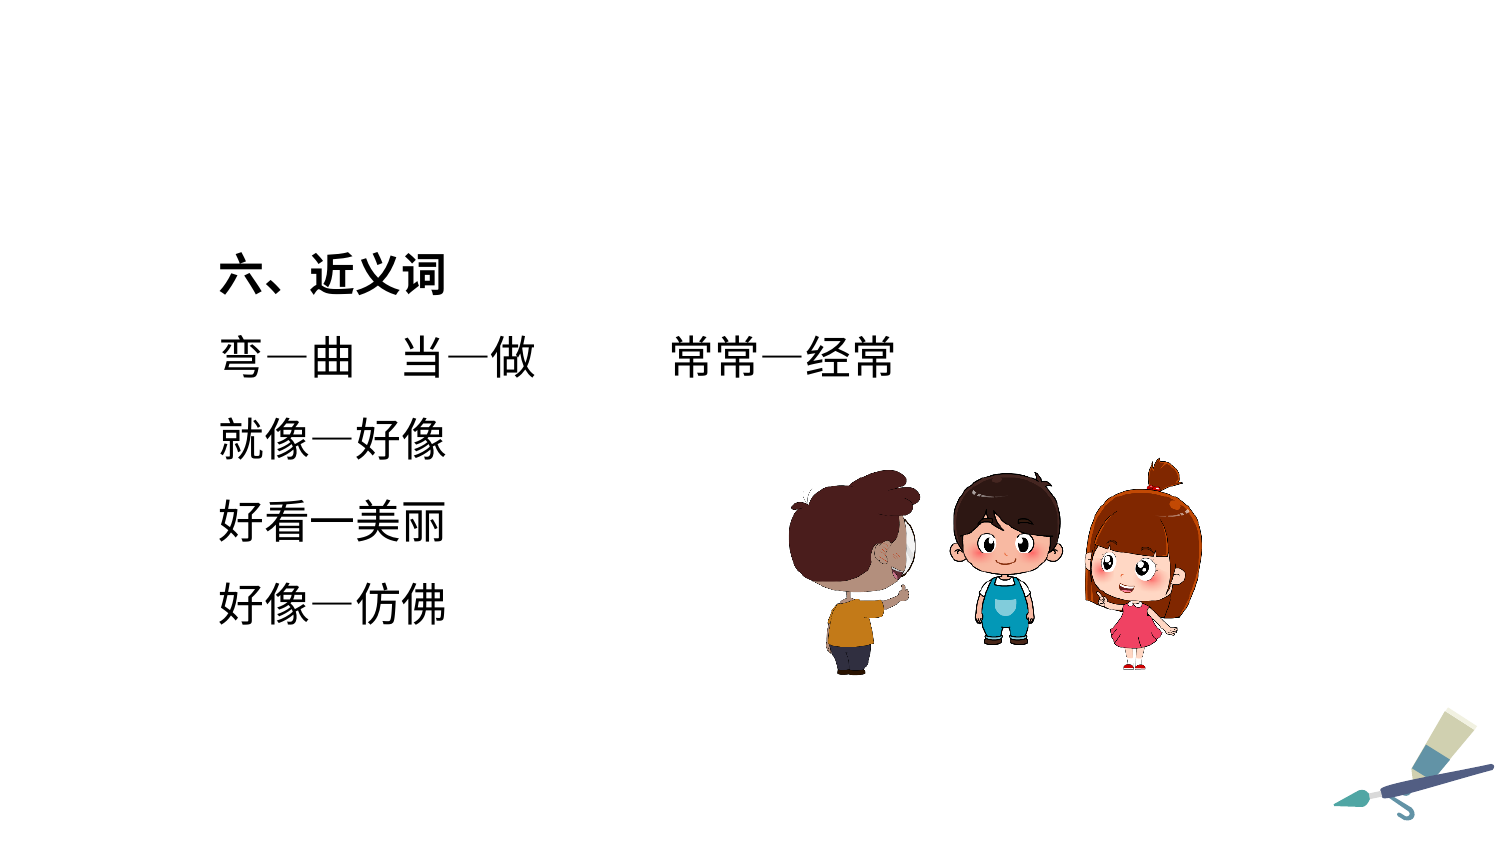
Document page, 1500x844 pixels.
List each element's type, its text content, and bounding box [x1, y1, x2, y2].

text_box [1358, 708, 1481, 844]
picture [749, 421, 1235, 699]
text_box 六、近义词 弯—曲 当—做 常常—经常 就像—好像 好看一美丽 好像—仿佛 [203, 183, 1500, 638]
